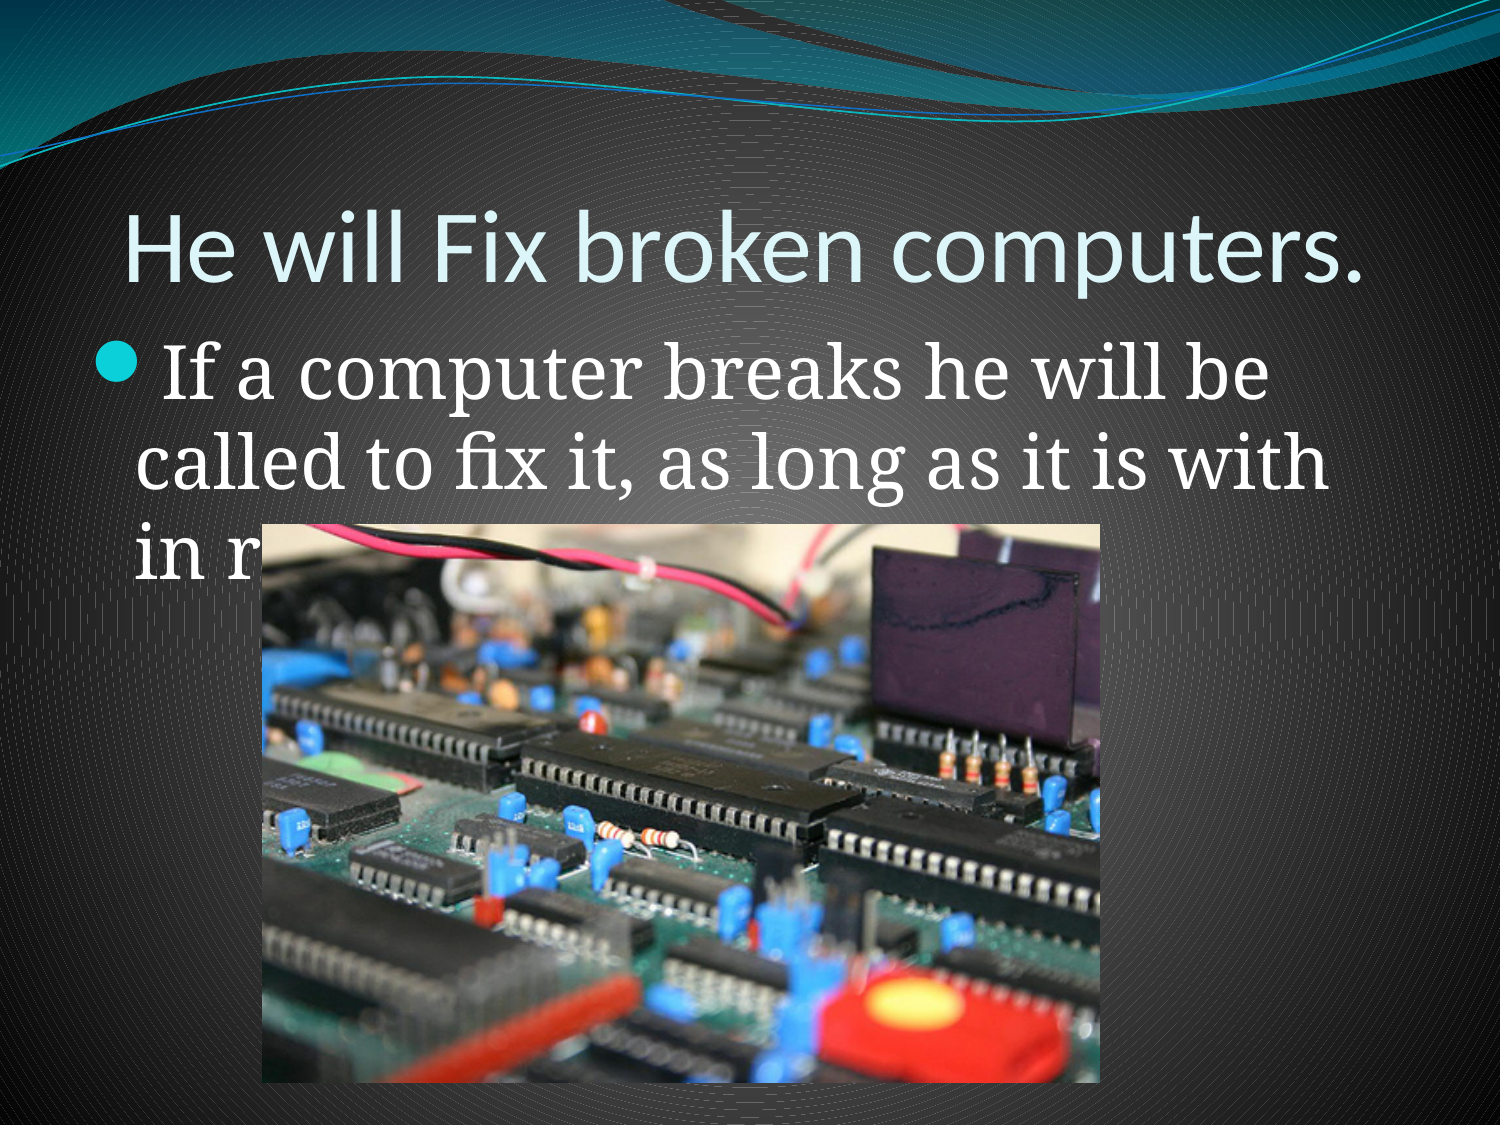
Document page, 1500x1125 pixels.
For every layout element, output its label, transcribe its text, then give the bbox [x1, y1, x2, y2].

list If a computer breaks he will be called to fix it, as long as it is with in reason. [75, 317, 1425, 1038]
title He will Fix broken computers. [75, 115, 1425, 303]
picture [262, 524, 1101, 1083]
